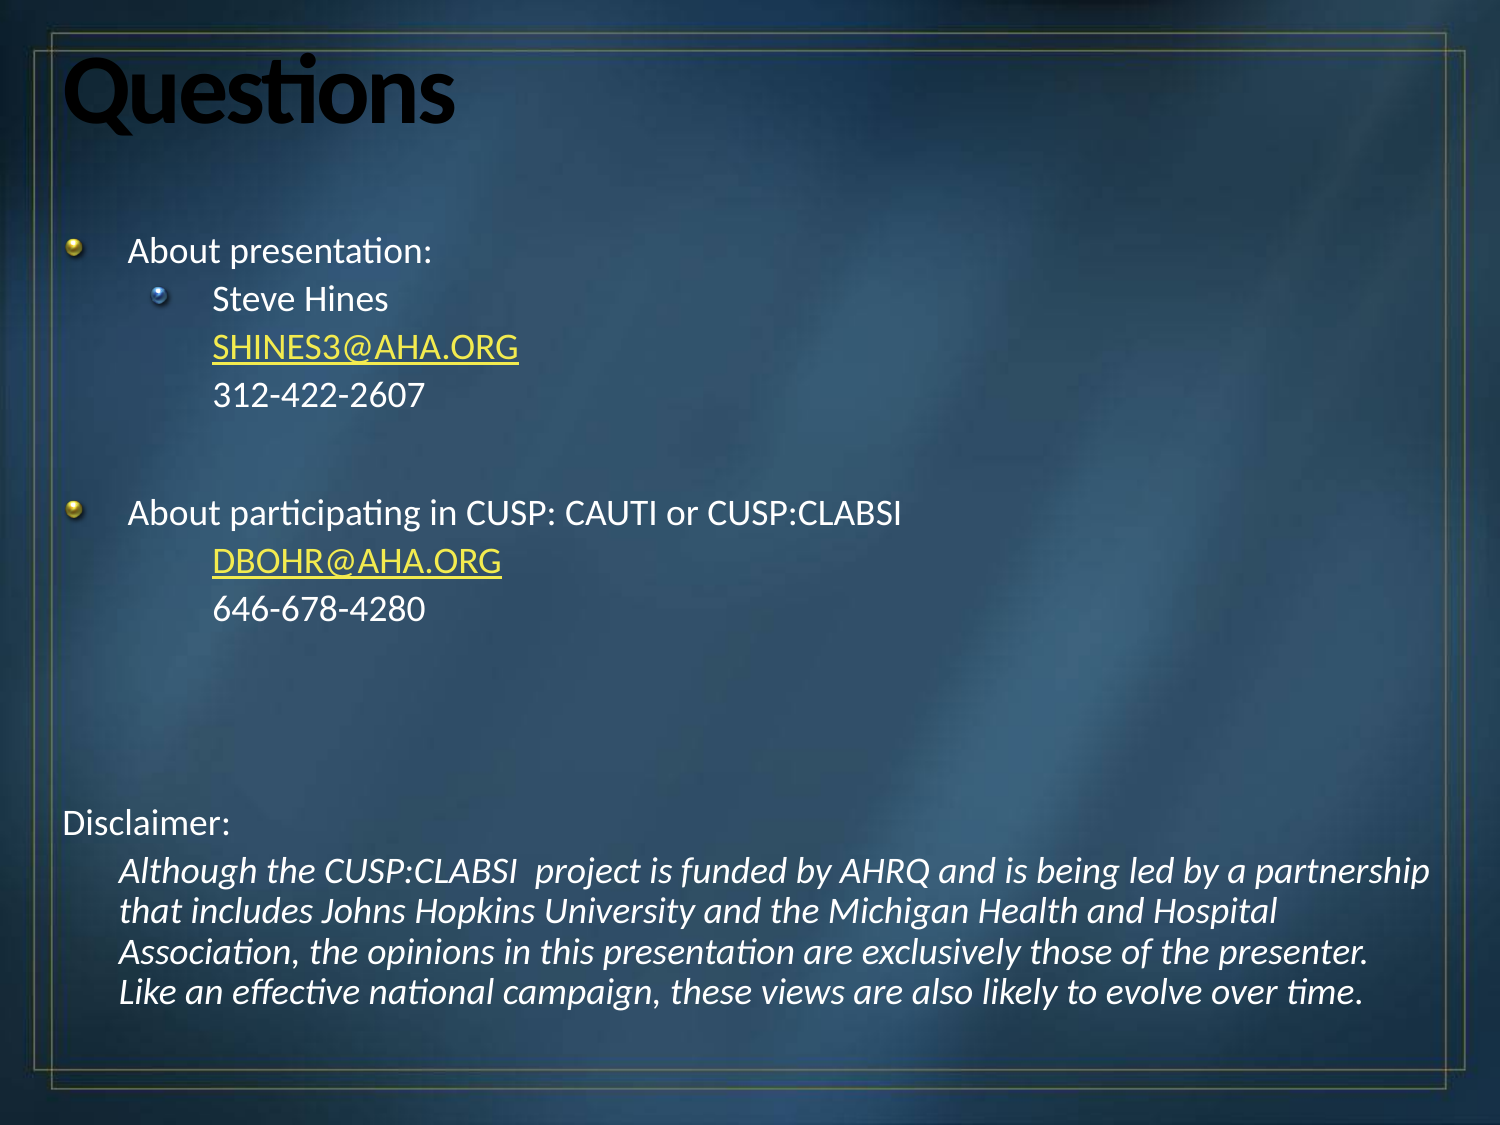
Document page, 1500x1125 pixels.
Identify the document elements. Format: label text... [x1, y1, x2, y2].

title Questions [62, 37, 1438, 231]
picture [0, 0, 1500, 1125]
list About presentation: Steve Hines SHINES3@AHA.ORG 312-422-2607 About participating in CUSP: CAUTI or CUSP:CLABSI DBOHR@AHA.ORG 646-678-4280 Disclaimer: Although the CUSP:CLABSI project is funded by AHRQ and is being led by a partnership that includes Johns Hopkins University and the Michigan Health and Hospital Association, the opinions in this presentation are exclusively those of the presenter. Like an effective national campaign, these views are also likely to evolve over time. [62, 231, 1438, 996]
